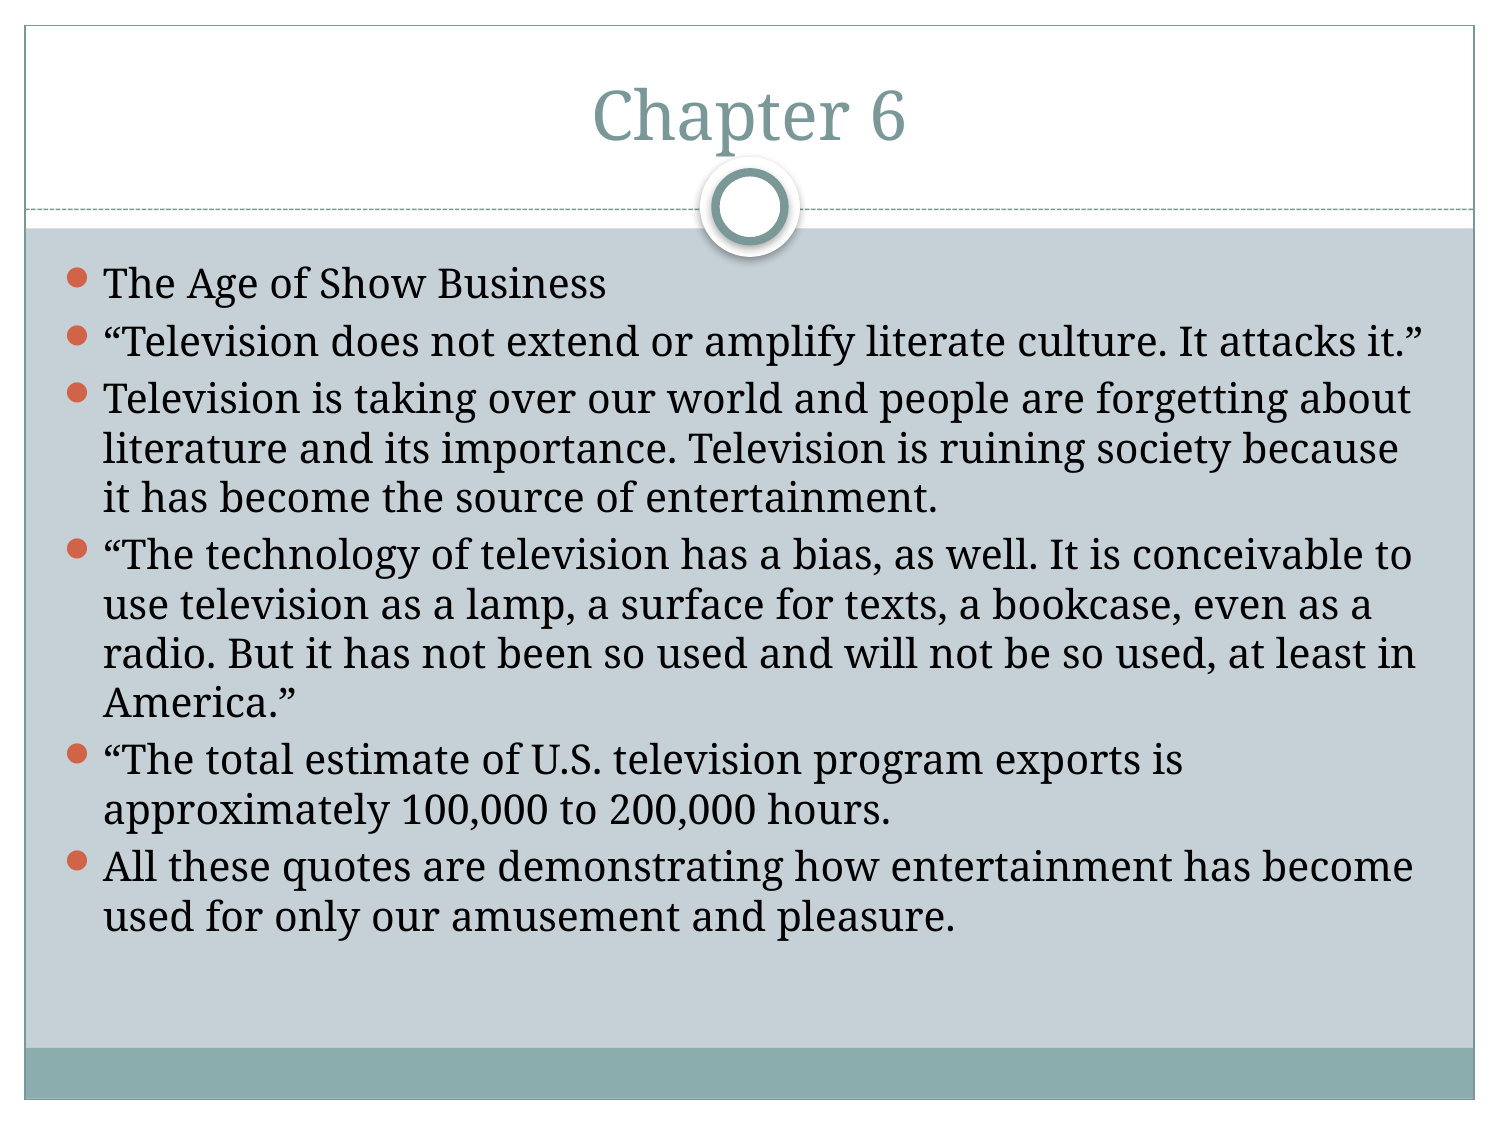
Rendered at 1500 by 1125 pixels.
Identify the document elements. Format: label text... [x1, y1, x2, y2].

list The Age of Show Business “Television does not extend or amplify literate culture. It attacks it.” Television is taking over our world and people are forgetting about literature and its importance. Television is ruining society because it has become the source of entertainment. “The technology of television has a bias, as well. It is conceivable to use television as a lamp, a surface for texts, a bookcase, even as a radio. But it has not been so used and will not be so used, at least in America.” “The total estimate of U.S. television program exports is approximately 100,000 to 200,000 hours. All these quotes are demonstrating how entertainment has become used for only our amusement and pleasure. [49, 250, 1445, 1001]
title Chapter 6 [49, 37, 1450, 162]
